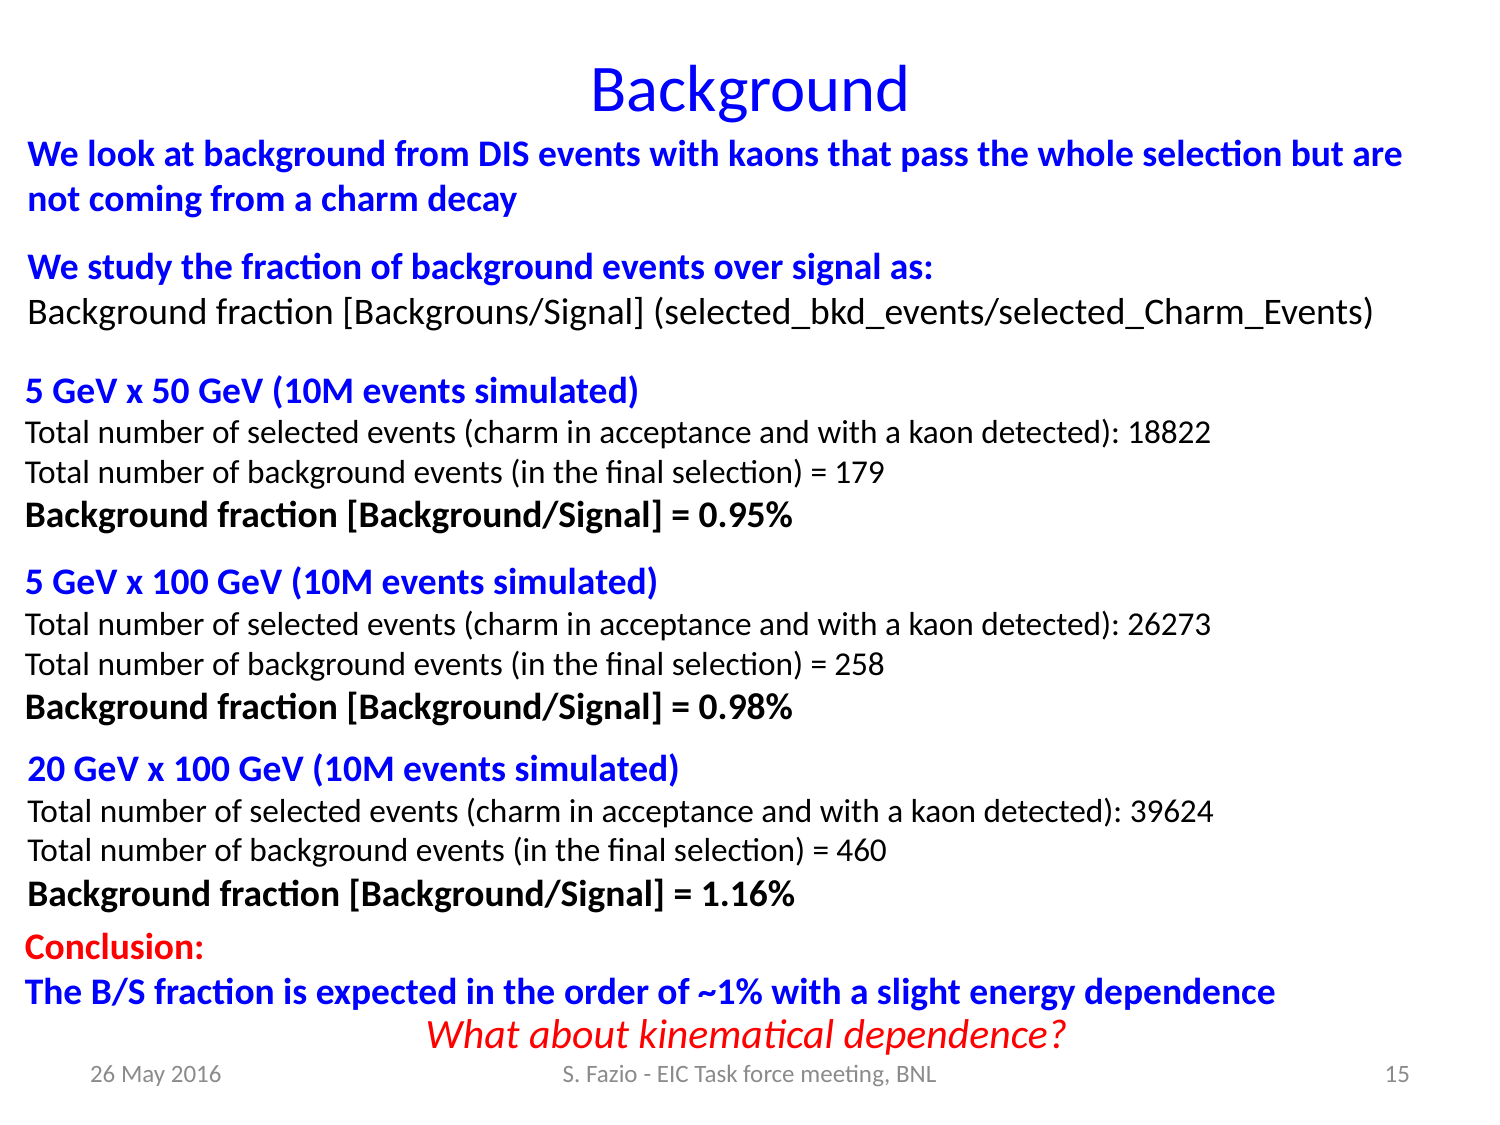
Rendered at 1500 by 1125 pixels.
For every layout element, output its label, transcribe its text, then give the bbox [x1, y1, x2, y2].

slide_number 15 [1074, 1042, 1425, 1103]
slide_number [75, 1042, 425, 1103]
footer S. Fazio - EIC Task force meeting, BNL [512, 1065, 988, 1103]
text_box We look at background from DIS events with kaons that pass the whole selection but are not coming from a charm decay [12, 121, 1469, 227]
text_box 5 GeV x 100 GeV (10M events simulated) Total number of selected events (charm in acceptance and with a kaon detected): 26273 Total number of background events (in the final selection) = 258 Background fraction [Background/Signal] = 0.98% [10, 549, 1446, 734]
text_box Background [33, 37, 1469, 121]
text_box 5 GeV x 50 GeV (10M events simulated) Total number of selected events (charm in acceptance and with a kaon detected): 18822 Total number of background events (in the final selection) = 179 Background fraction [Background/Signal] = 0.95% [10, 358, 1446, 543]
text_box We study the fraction of background events over signal as: Background fraction [Backgrouns/Signal] (selected_bkd_events/selected_Charm_Events) [12, 234, 1493, 340]
text_box 20 GeV x 100 GeV (10M events simulated) Total number of selected events (charm in acceptance and with a kaon detected): 39624 Total number of background events (in the final selection) = 460 Background fraction [Background/Signal] = 1.16% [12, 736, 1448, 921]
text_box Conclusion: The B/S fraction is expected in the order of ~1% with a slight energy dependence [10, 914, 1446, 1020]
text_box What about kinematical dependence? [410, 999, 1083, 1065]
